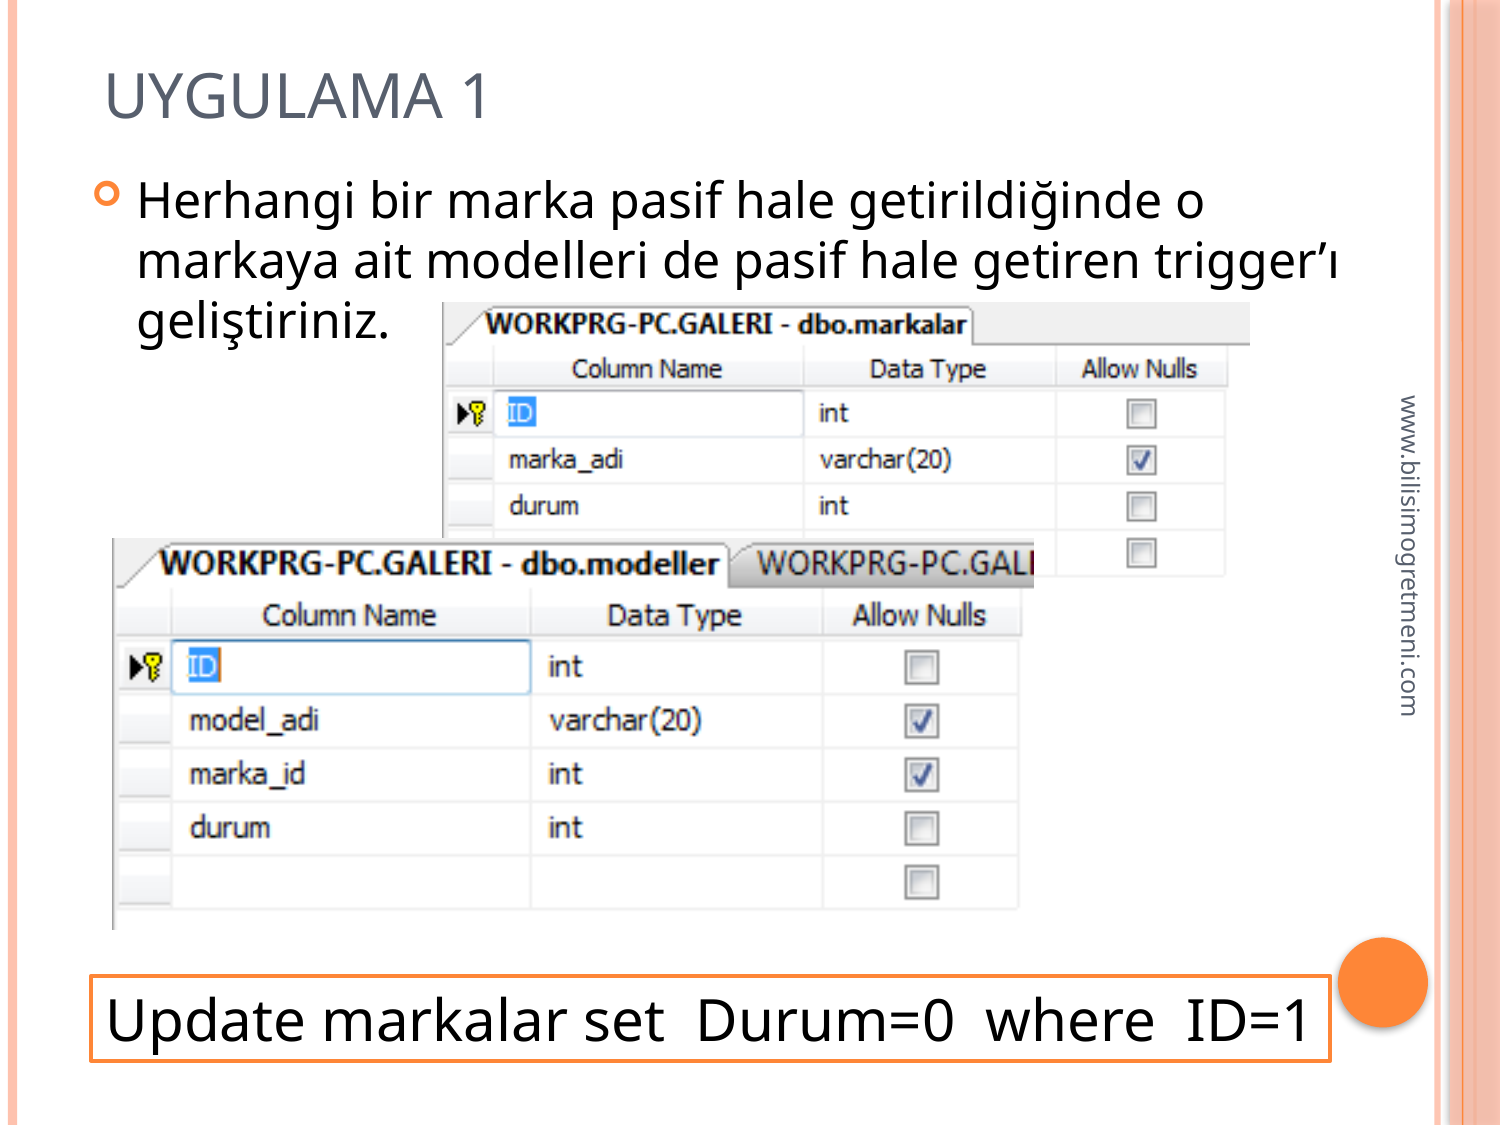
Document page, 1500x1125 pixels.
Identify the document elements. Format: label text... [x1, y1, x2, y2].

title UYGULAMA 1 [88, 30, 1314, 139]
list Herhangi bir marka pasif hale getirildiğinde o markaya ait modelleri de pasif hale getiren trigger’ı geliştiriniz. [76, 160, 1436, 961]
picture [111, 302, 1250, 931]
footer www.bilisimogretmeni.com [1379, 380, 1440, 906]
text_box Update markalar set Durum=0 where ID=1 [89, 974, 1332, 1063]
